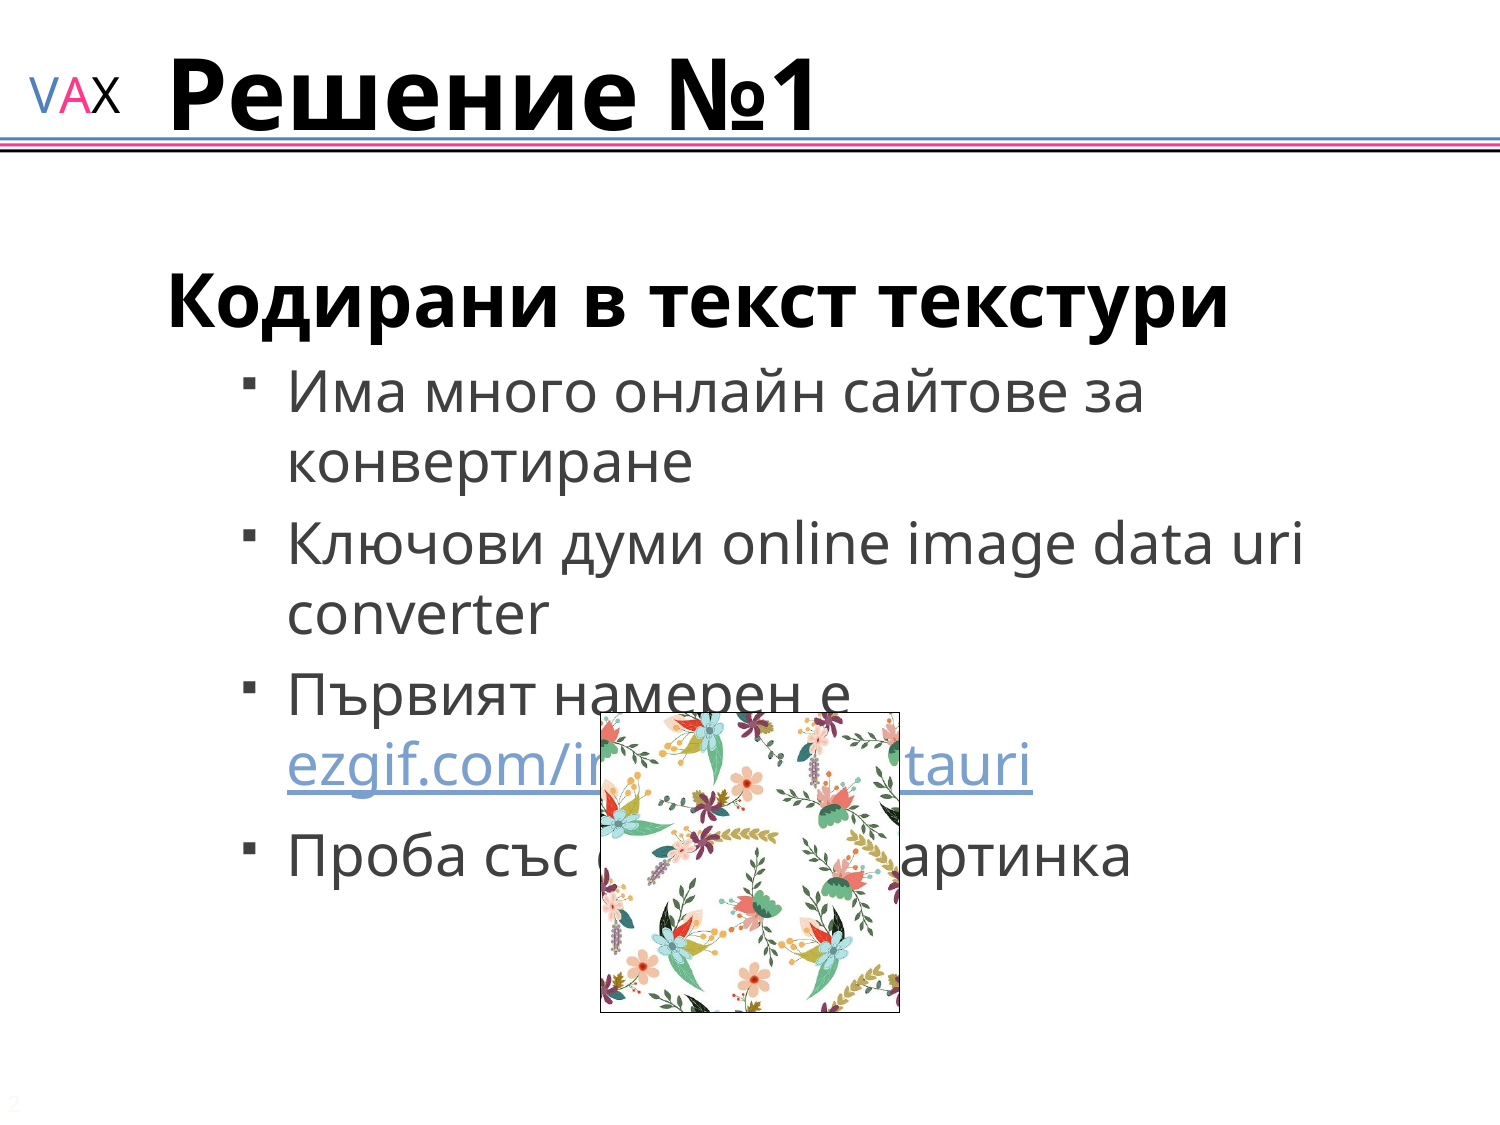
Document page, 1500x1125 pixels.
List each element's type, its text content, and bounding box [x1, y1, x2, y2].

list Кодирани в текст текстури Има много онлайн сайтове за конвертиране Ключови думи online image data uri converter Първият намерен е ezgif.com/image-to-datauri Проба със следната картинка [150, 200, 1488, 1113]
picture [599, 712, 901, 1013]
title Решение №1 [0, 37, 1500, 144]
